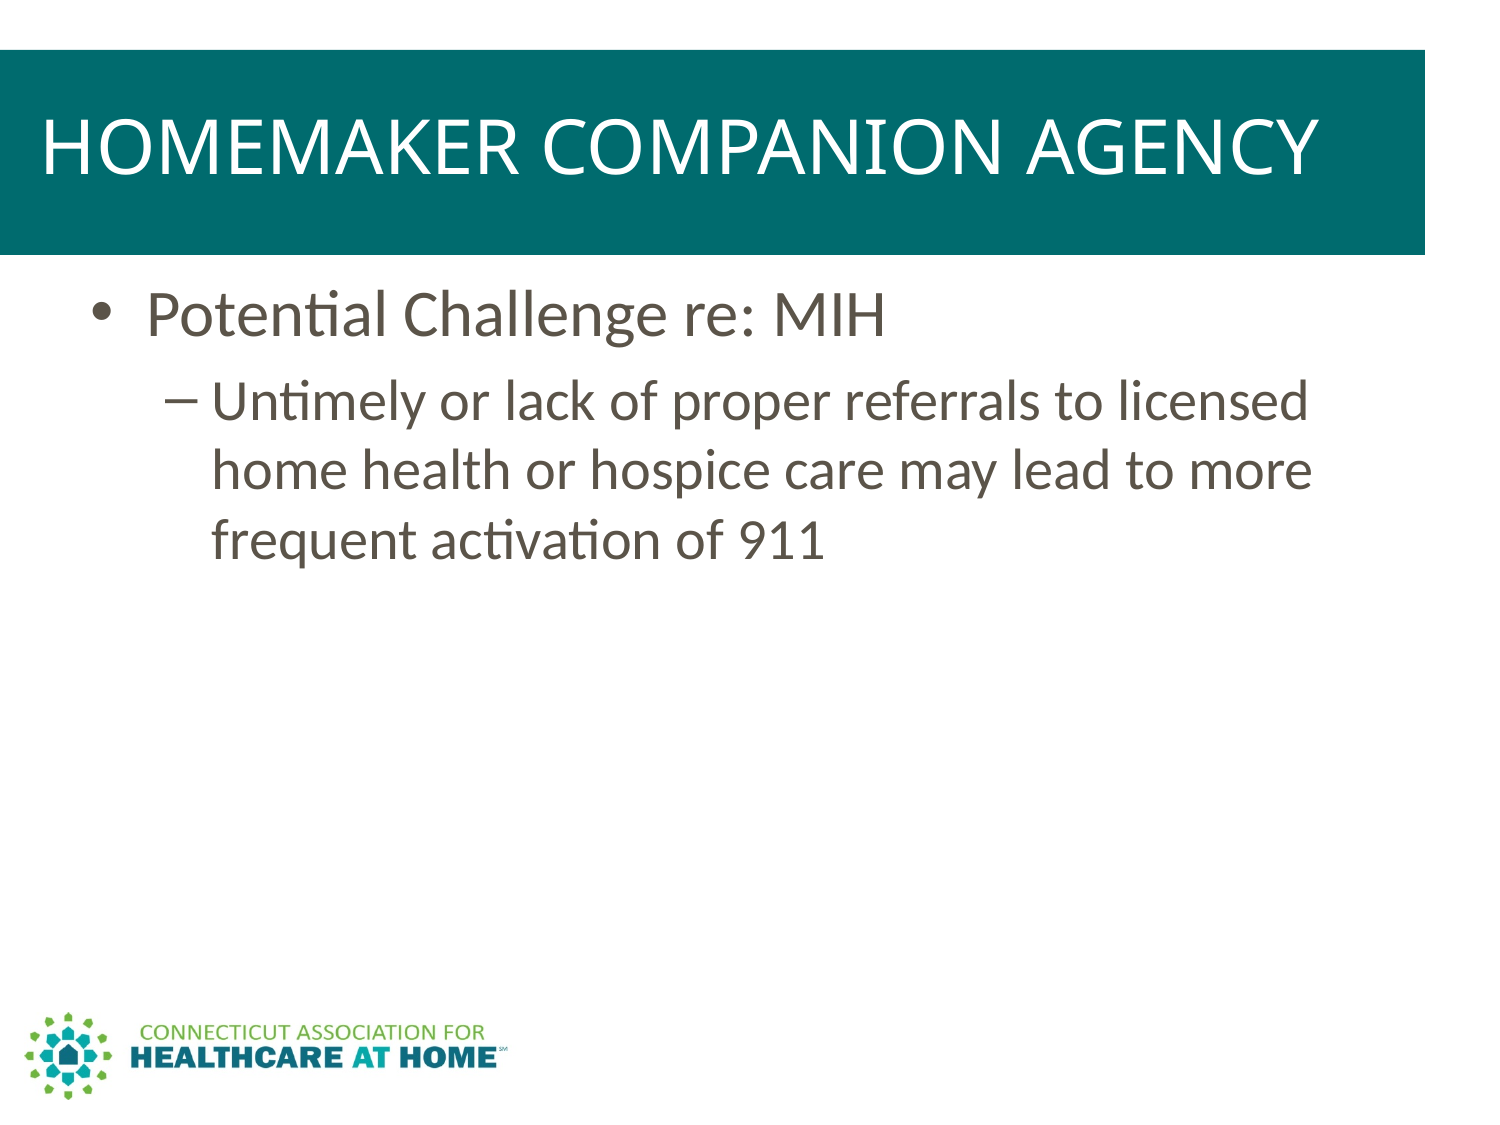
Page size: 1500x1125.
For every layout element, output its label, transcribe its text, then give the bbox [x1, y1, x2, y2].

text_box [0, 48, 1427, 257]
title Homemaker companion agency [24, 50, 1375, 238]
picture [24, 1012, 520, 1101]
list Potential Challenge re: MIH Untimely or lack of proper referrals to licensed home health or hospice care may lead to more frequent activation of 911 [75, 262, 1425, 1005]
